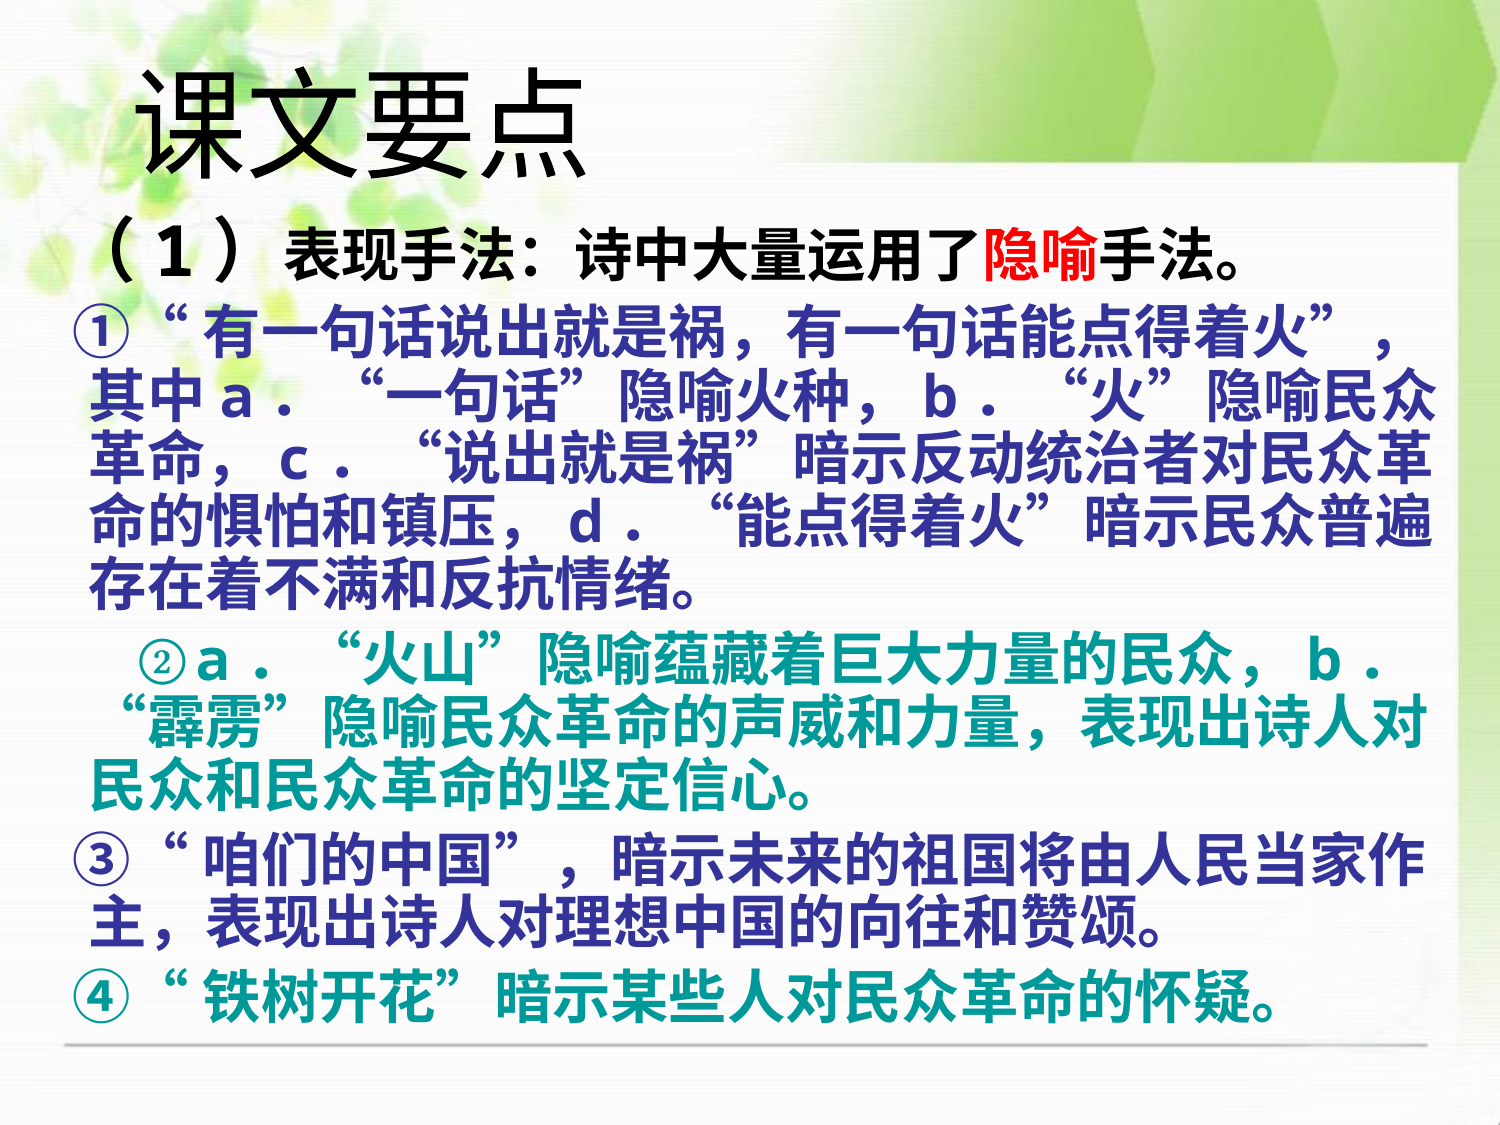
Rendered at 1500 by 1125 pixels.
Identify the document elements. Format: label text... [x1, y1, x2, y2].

list （1）表现手法：诗中大量运用了隐喻手法。 ①“有一句话说出就是祸，有一句话能点得着火”，其中a．“一句话”隐喻火种，b．“火”隐喻民众革命，c．“说出就是祸”暗示反动统治者对民众革命的惧怕和镇压，d．“能点得着火”暗示民众普遍存在着不满和反抗情绪。 ②a．“火山”隐喻蕴藏着巨大力量的民众，b．“霹雳”隐喻民众革命的声威和力量，表现出诗人对民众和民众革命的坚定信心。 ③“咱们的中国”，暗示未来的祖国将由人民当家作主，表现出诗人对理想中国的向往和赞颂。 ④“铁树开花”暗示某些人对民众革命的怀疑。 [17, 208, 1459, 1106]
picture [0, 0, 1500, 1125]
